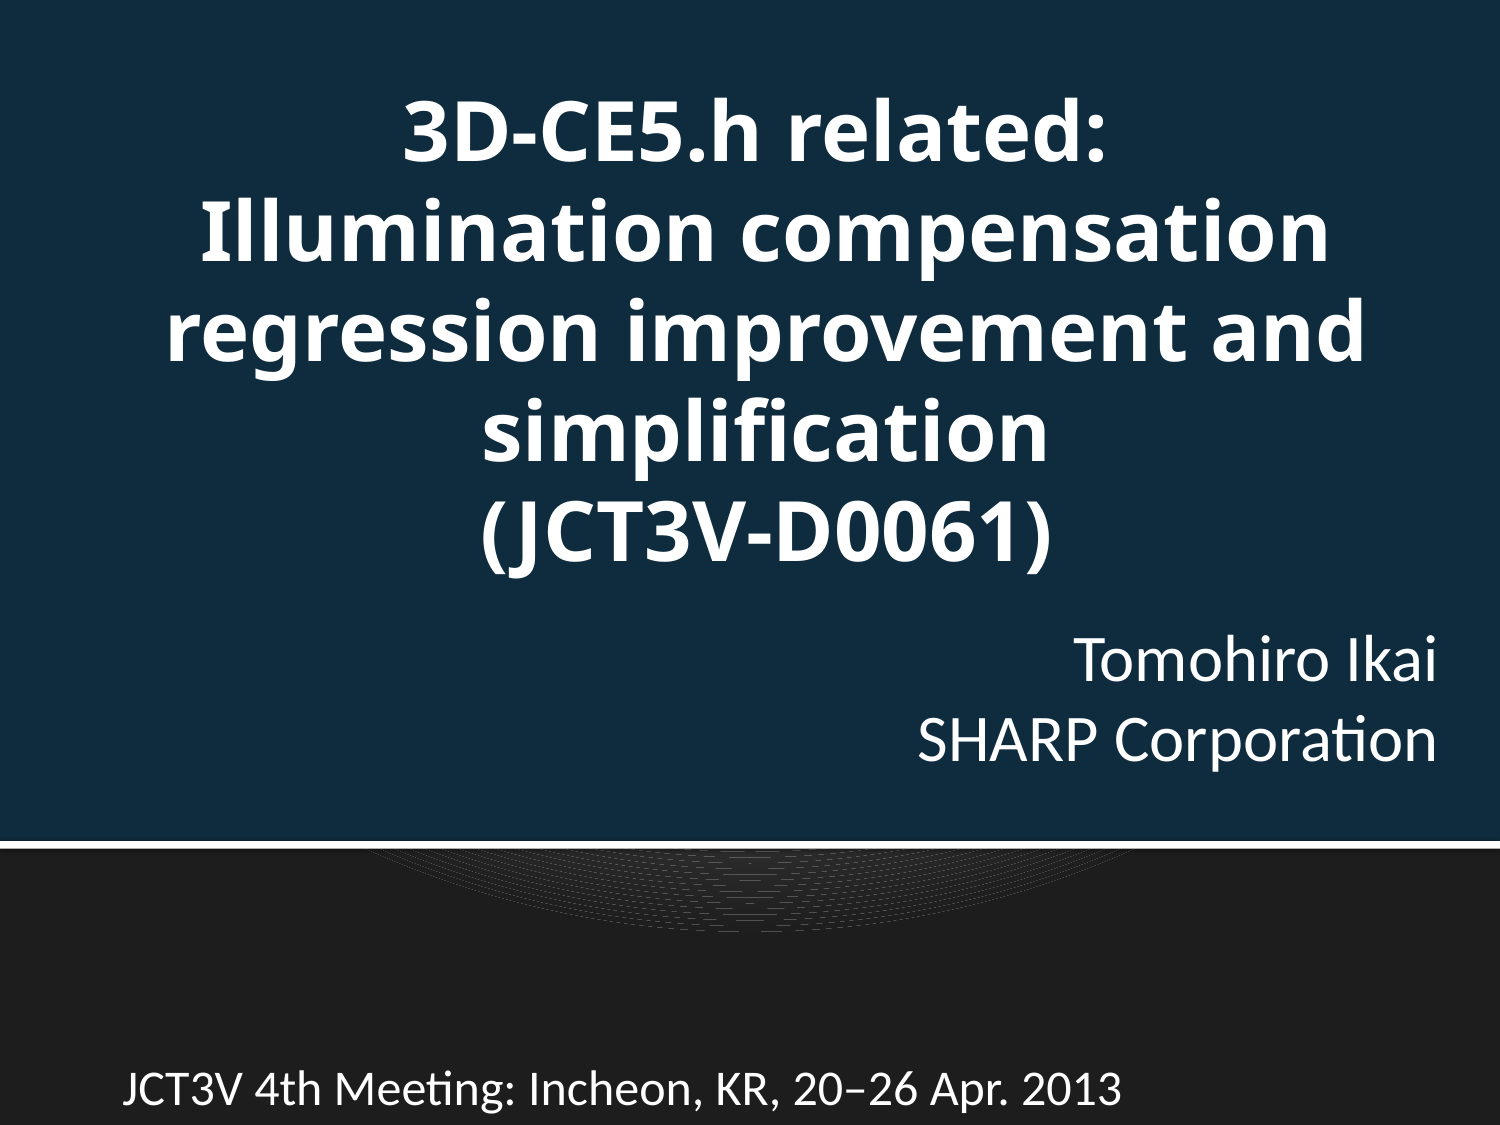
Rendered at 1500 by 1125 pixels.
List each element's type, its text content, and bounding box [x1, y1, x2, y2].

subtitle Tomohiro Ikai SHARP Corporation [206, 550, 1448, 776]
title 3D-CE5.h related: Illumination compensation regression improvement and simplification (JCT3V-D0061) [100, 77, 1426, 277]
list JCT3V 4th Meeting: Incheon, KR, 20–26 Apr. 2013 [93, 1040, 1424, 1125]
